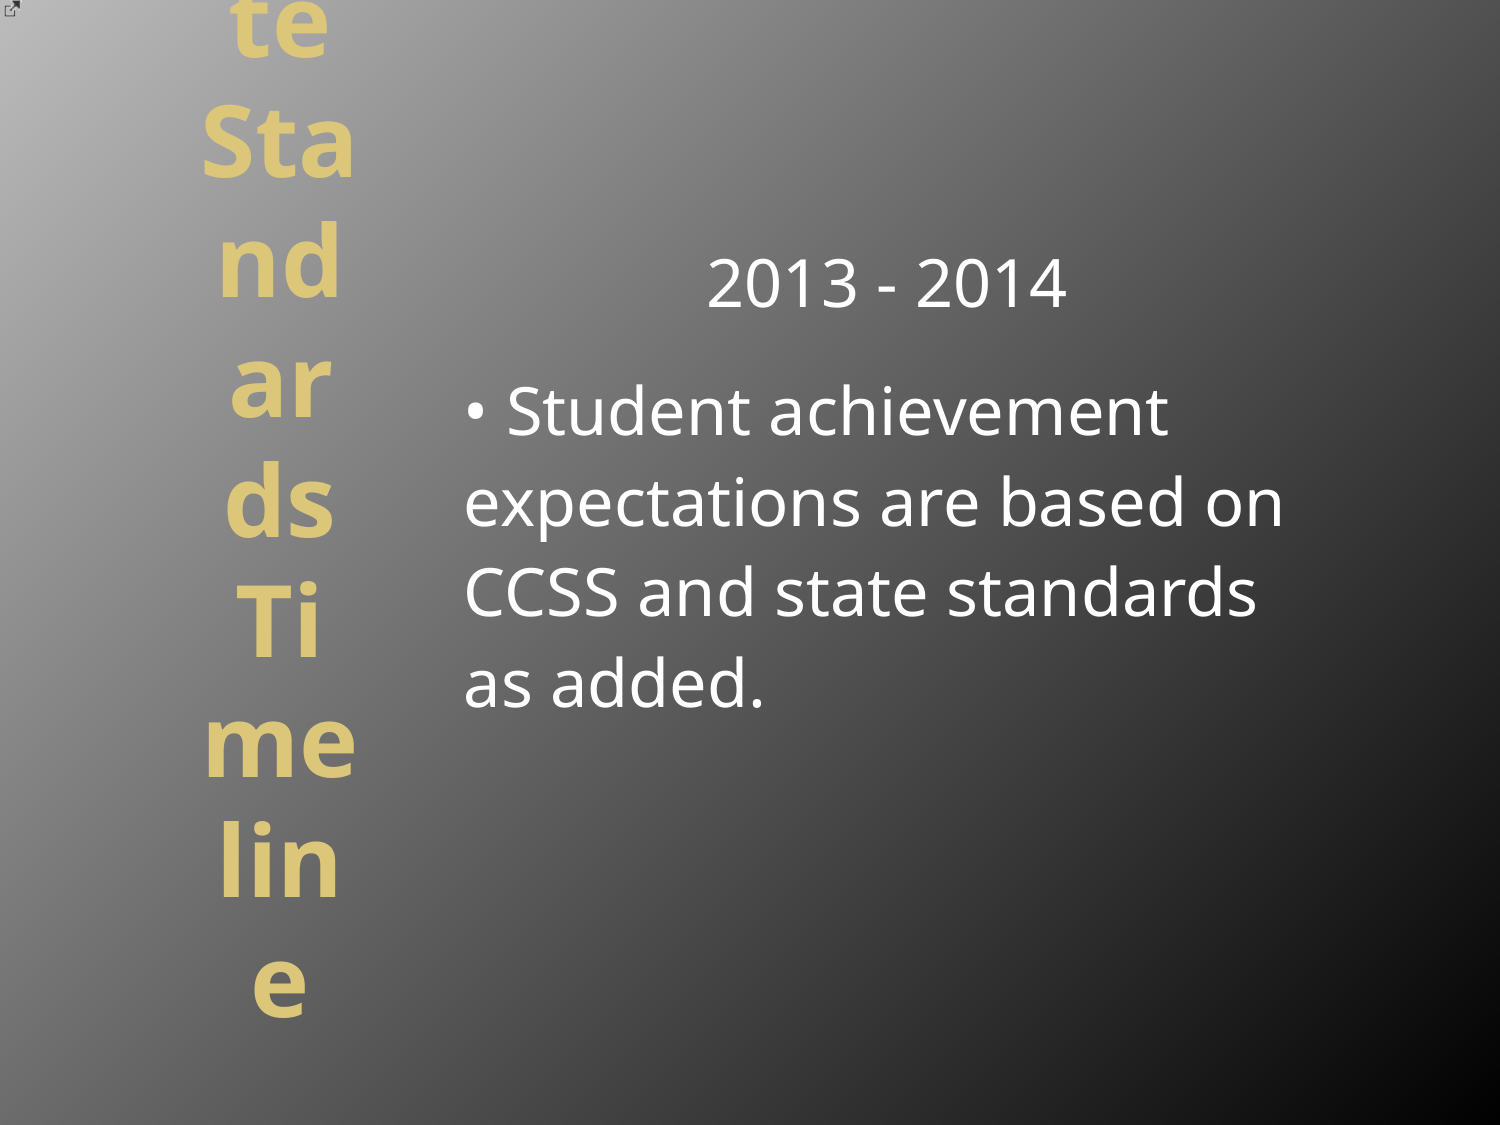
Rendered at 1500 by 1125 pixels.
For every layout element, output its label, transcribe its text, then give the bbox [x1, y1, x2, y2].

table_header 2013 - 2014 [463, 200, 1313, 362]
picture [0, 0, 22, 22]
title Common Core State Standards Timeline [200, 75, 375, 1038]
table_cell • Student achievement expectations are based on CCSS and state standards as added. [463, 362, 1313, 728]
